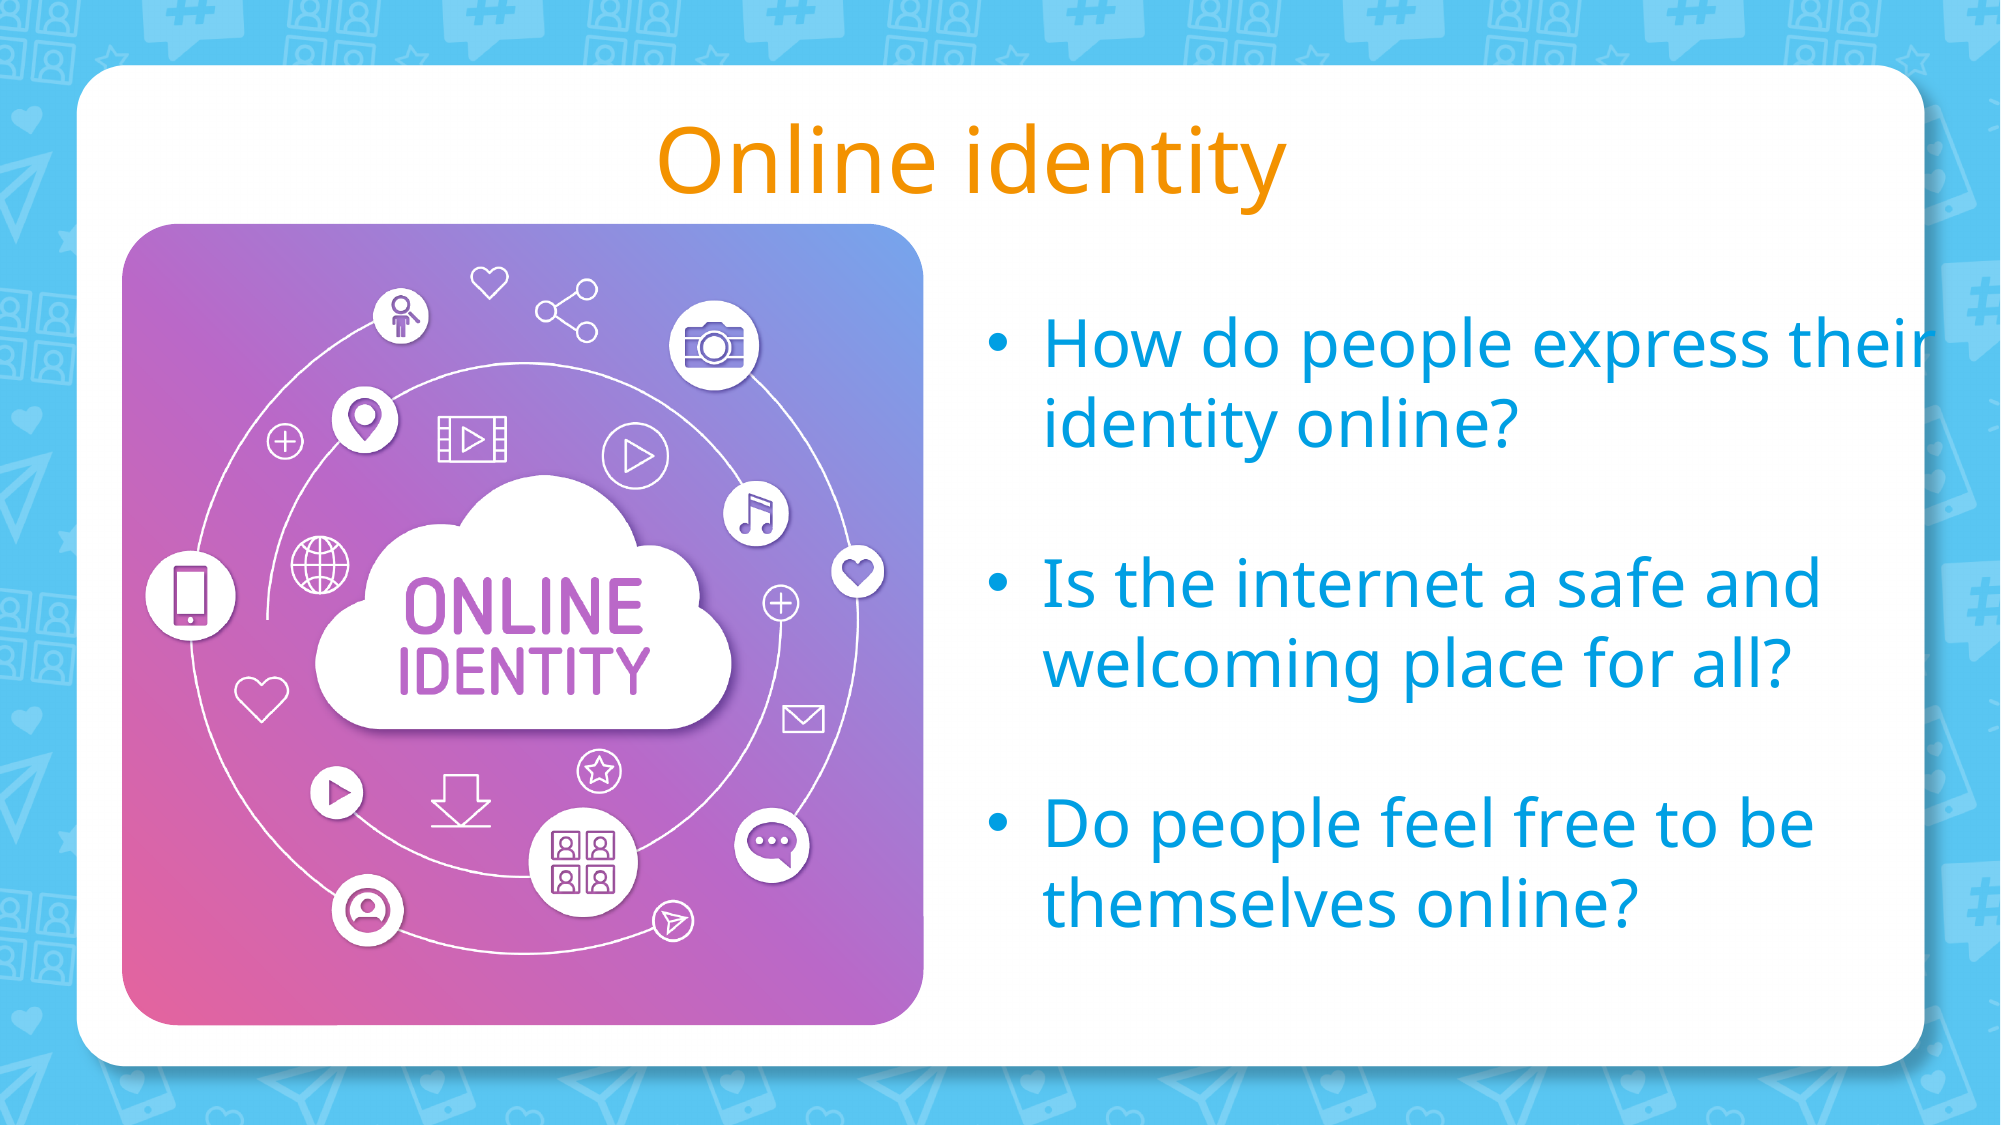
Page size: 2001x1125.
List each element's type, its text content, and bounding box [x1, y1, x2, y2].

text_box Online identity [218, 55, 1725, 273]
picture [0, 0, 2001, 1125]
text_box How do people express their identity online? Is the internet a safe and welcoming place for all? Do people feel free to be themselves online? [971, 293, 1999, 949]
